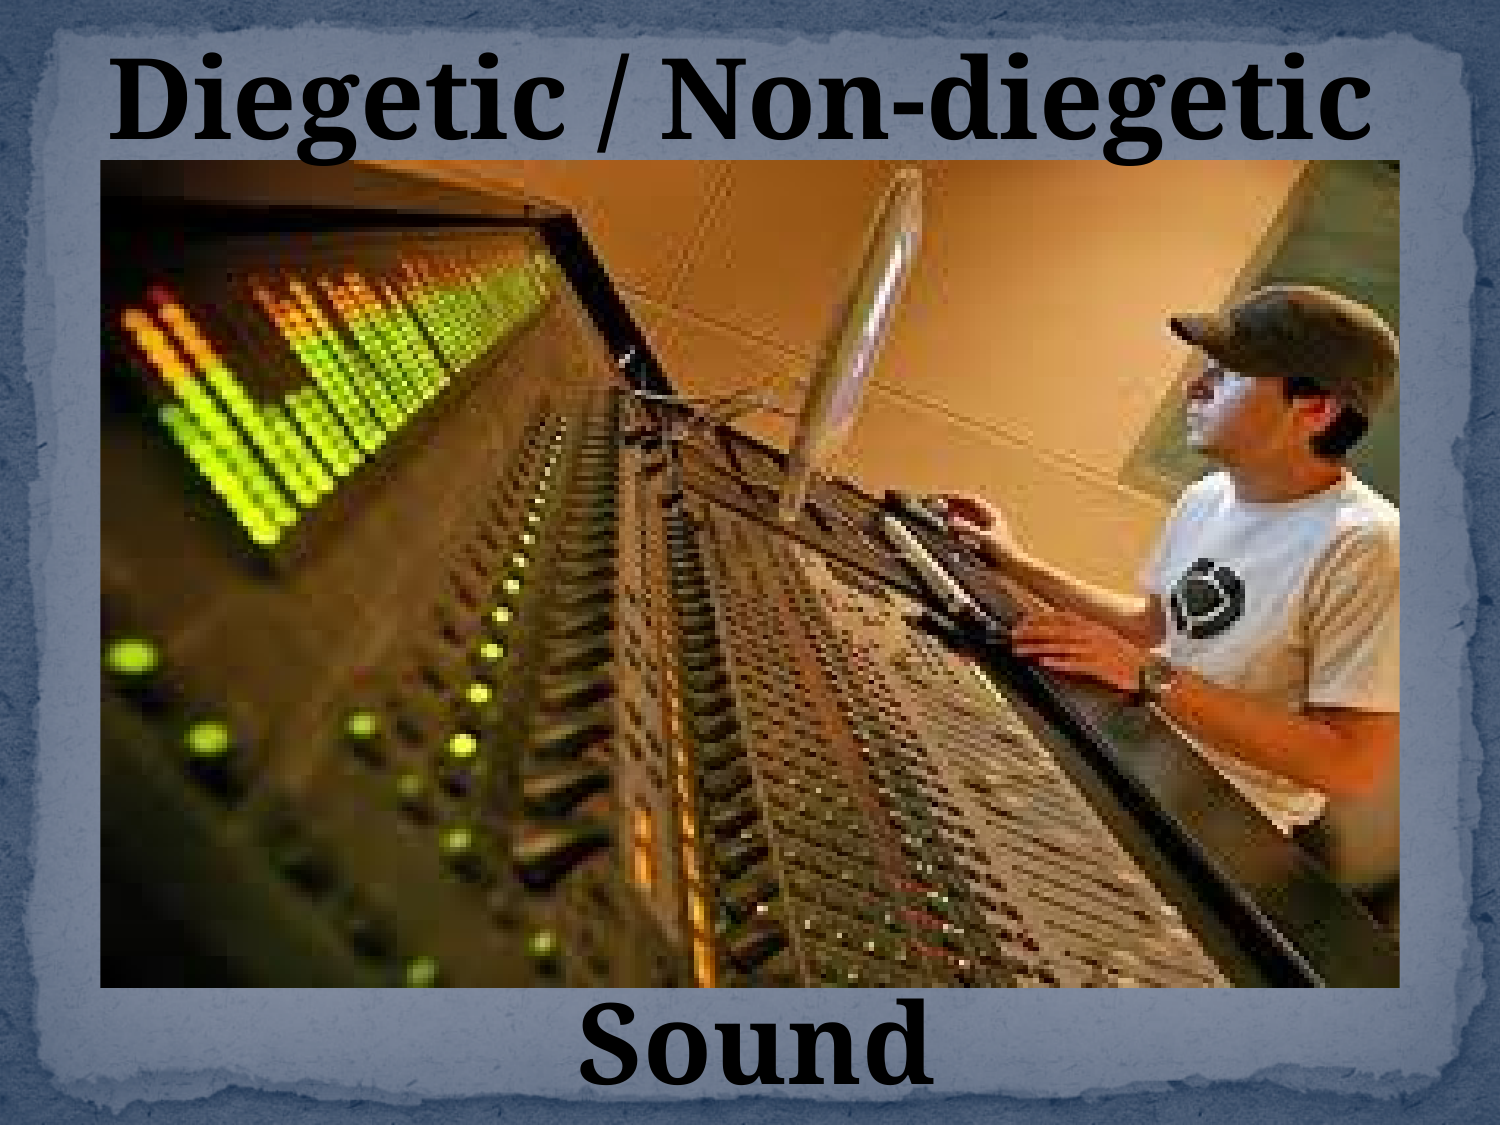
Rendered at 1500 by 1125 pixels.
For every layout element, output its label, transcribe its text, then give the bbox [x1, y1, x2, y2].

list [102, 162, 1399, 987]
text_box Diegetic / Non-diegetic Sound [92, 19, 1421, 1115]
